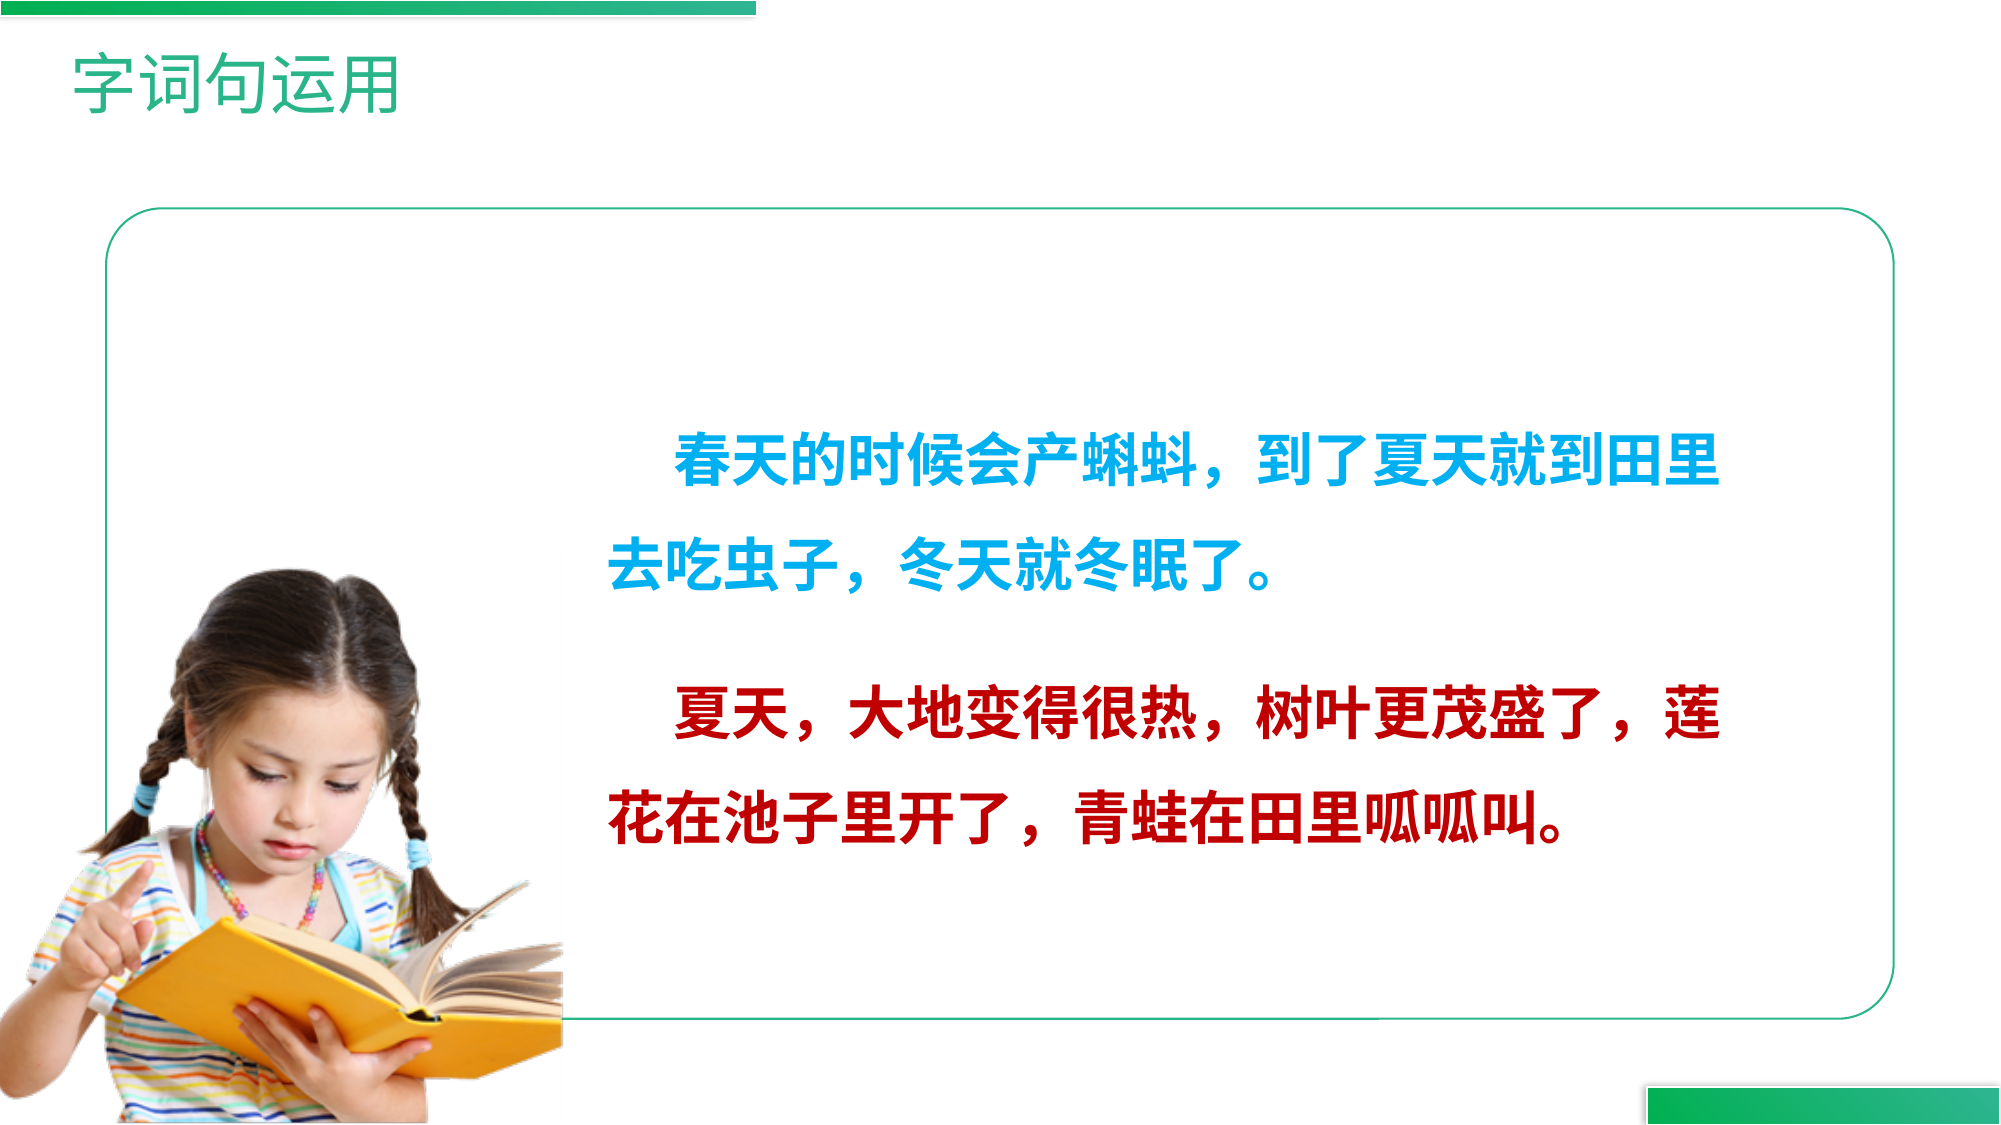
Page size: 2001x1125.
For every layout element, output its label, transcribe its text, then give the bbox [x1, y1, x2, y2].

list 字词句运用 [55, 43, 509, 126]
picture [0, 544, 565, 1125]
text_box 春天的时候会产蝌蚪，到了夏天就到田里去吃虫子，冬天就冬眠了。 [591, 380, 1764, 606]
text_box 夏天，大地变得很热，树叶更茂盛了，莲花在池子里开了，青蛙在田里呱呱叫。 [591, 634, 1764, 859]
